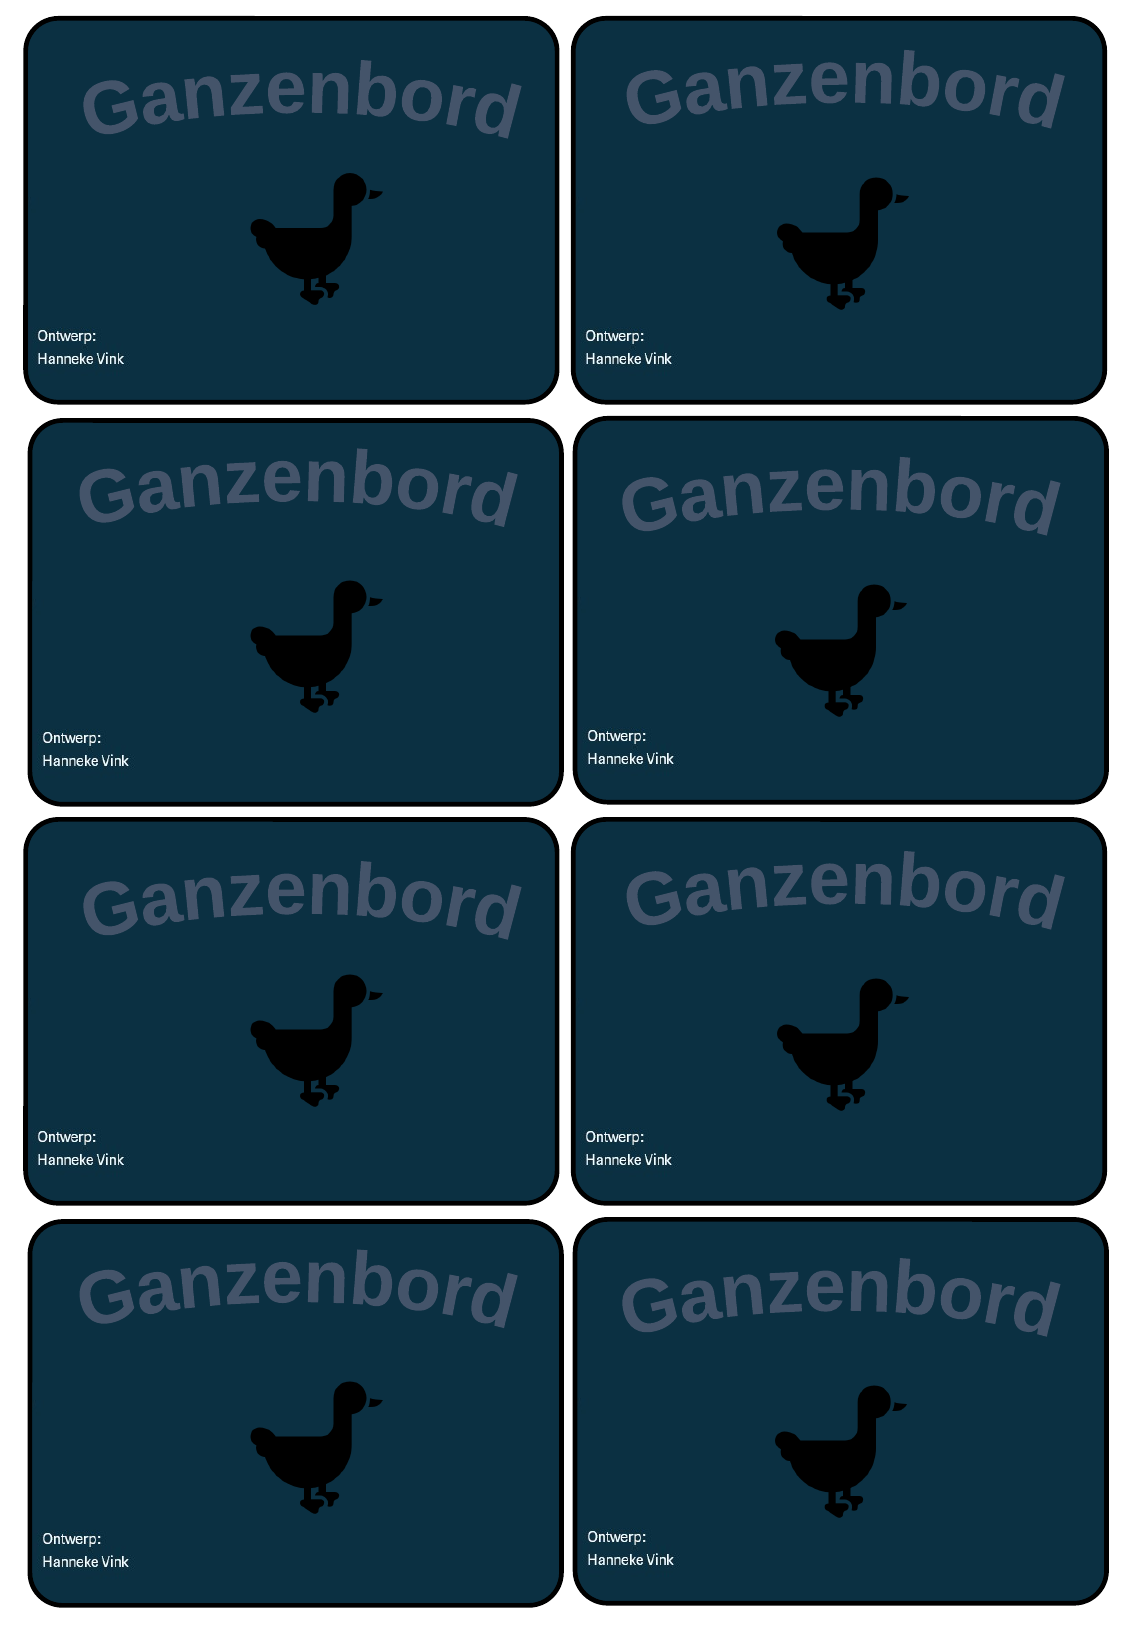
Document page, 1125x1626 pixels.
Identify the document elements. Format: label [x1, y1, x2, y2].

picture [753, 1363, 929, 1540]
picture [755, 155, 931, 332]
picture [228, 151, 405, 328]
picture [228, 558, 405, 735]
text_box [24, 818, 559, 1205]
text_box [28, 419, 563, 806]
picture [753, 562, 929, 739]
text_box [573, 417, 1108, 804]
picture [228, 1359, 405, 1536]
text_box [28, 1220, 563, 1607]
picture [755, 956, 931, 1133]
text_box [24, 17, 559, 404]
text_box [572, 818, 1106, 1205]
picture [228, 952, 405, 1129]
text_box [573, 1218, 1108, 1605]
text_box [572, 17, 1106, 404]
